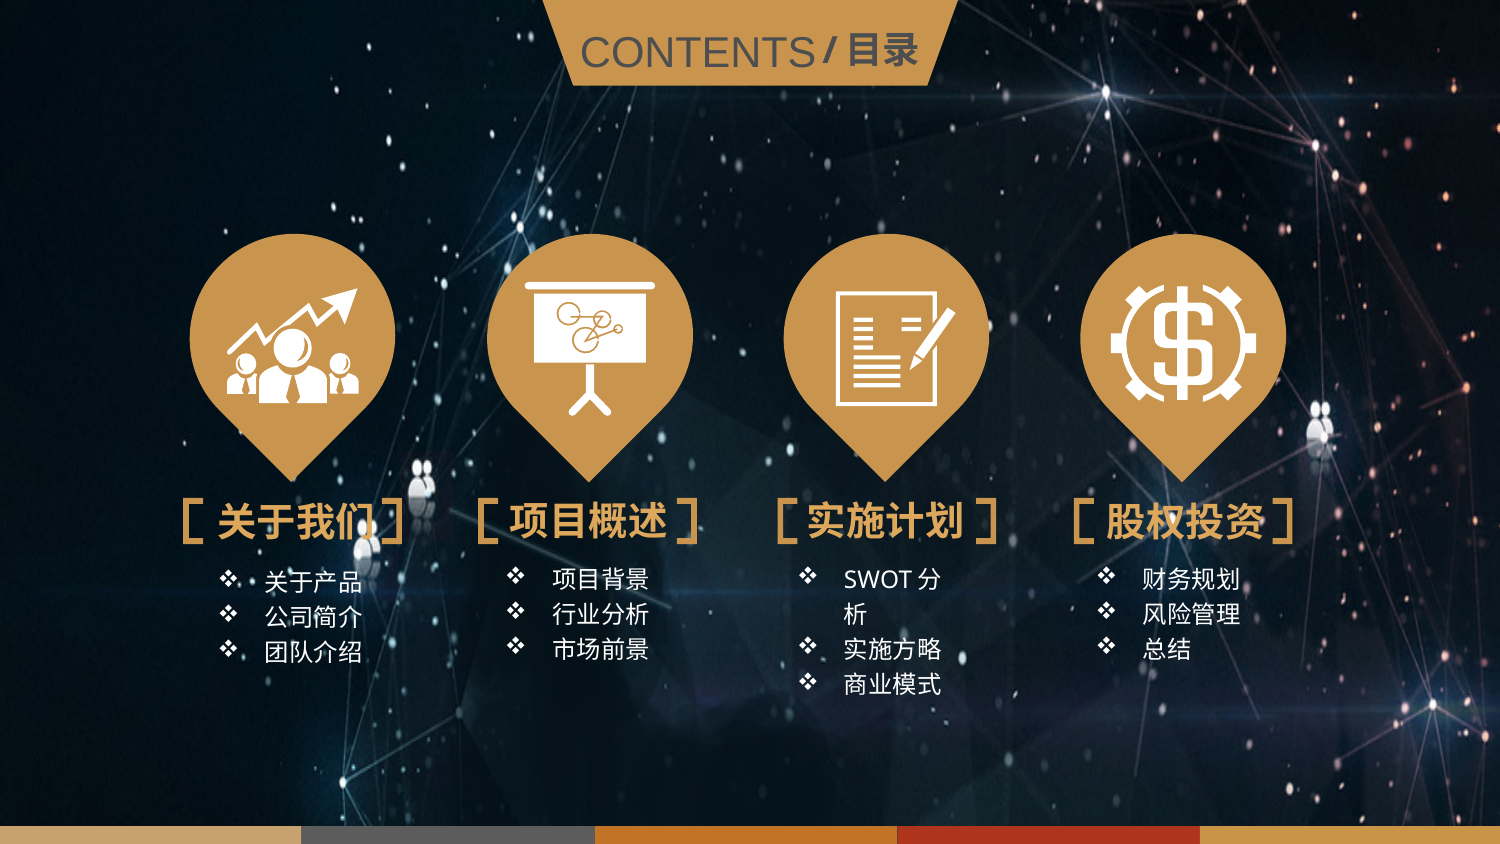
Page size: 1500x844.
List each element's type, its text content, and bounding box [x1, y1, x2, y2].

text_box 关于我们 [200, 491, 393, 496]
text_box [777, 497, 997, 545]
text_box [783, 233, 990, 482]
text_box SWOT分析 实施方略 商业模式 [786, 553, 977, 810]
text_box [524, 281, 656, 417]
text_box [1080, 233, 1287, 483]
text_box 实施计划 [762, 491, 1009, 549]
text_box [1110, 284, 1257, 403]
text_box [531, 425, 647, 483]
text_box 项目概述 [487, 491, 690, 496]
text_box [477, 497, 698, 545]
text_box 项目背景 行业分析 市场前景 [494, 553, 770, 669]
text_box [835, 290, 956, 407]
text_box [226, 287, 359, 404]
picture [0, 0, 1500, 825]
text_box 财务规划 风险管理 总结 [1085, 553, 1321, 699]
text_box [487, 233, 694, 413]
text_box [1073, 497, 1293, 545]
text_box 关于产品 公司简介 团队介绍 [207, 555, 443, 707]
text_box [477, 0, 1023, 90]
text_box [0, 825, 1500, 844]
text_box [189, 233, 396, 482]
text_box 股权投资 [1063, 491, 1309, 550]
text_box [182, 497, 403, 545]
